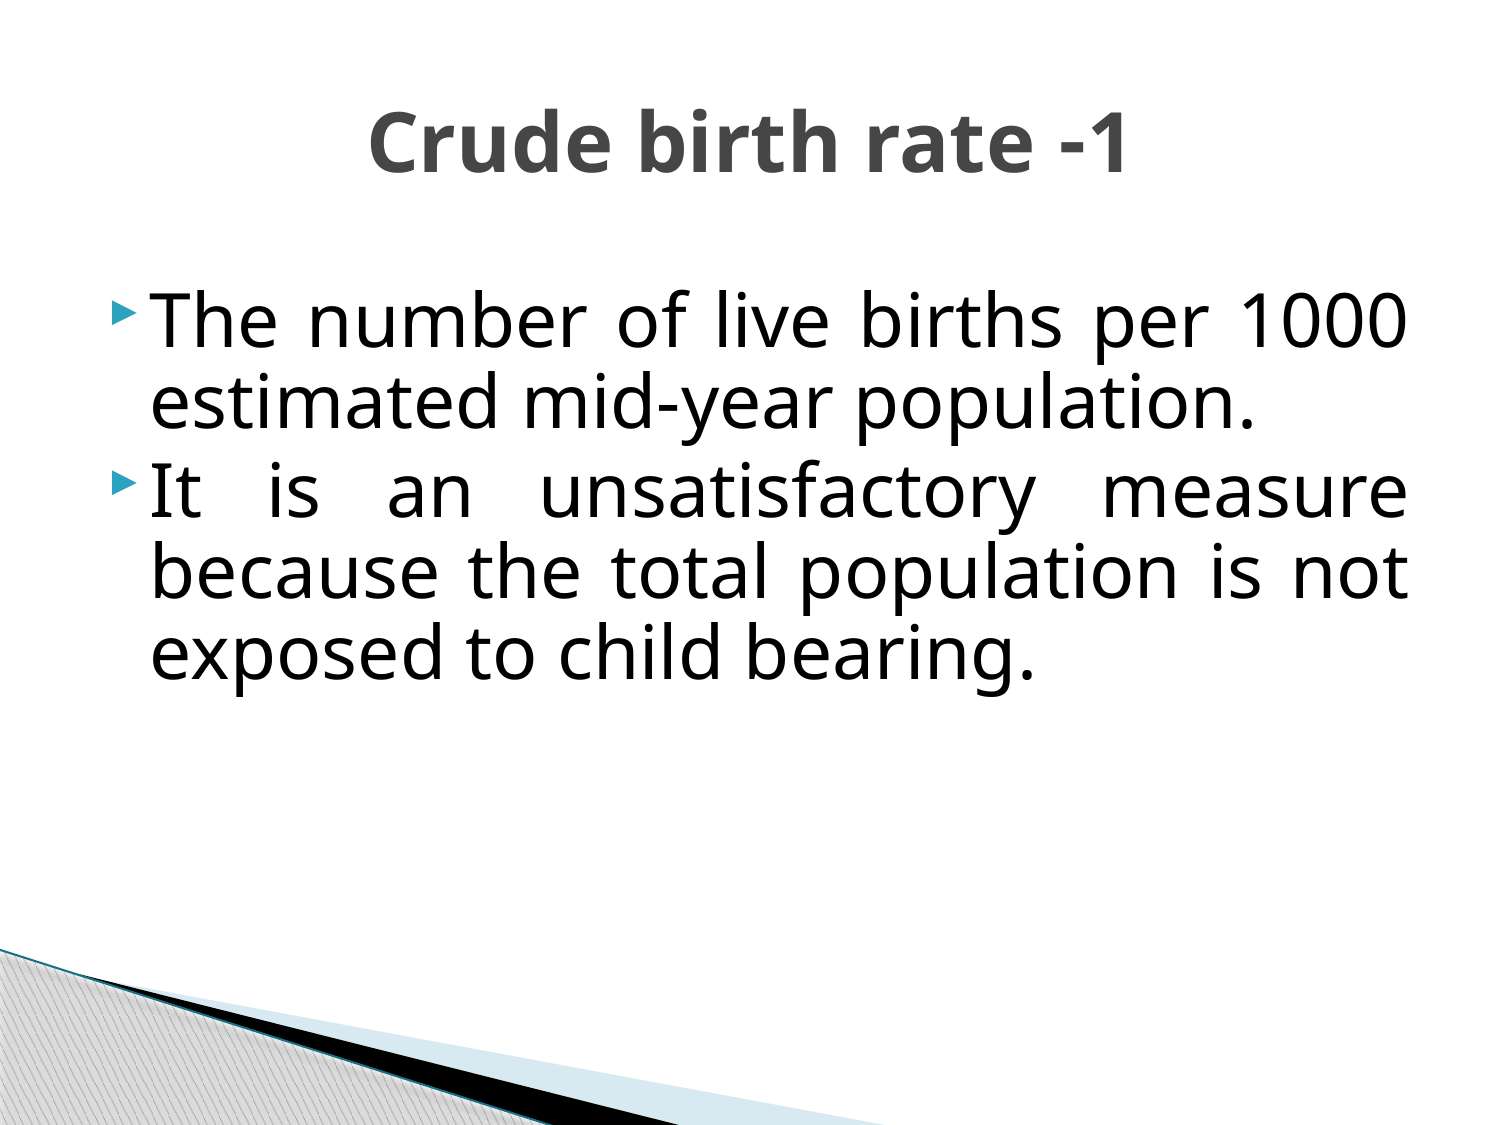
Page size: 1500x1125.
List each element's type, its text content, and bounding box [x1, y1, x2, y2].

list The number of live births per 1000 estimated mid-year population. It is an unsatisfactory measure because the total population is not exposed to child bearing. [75, 275, 1425, 1050]
title 1- Crude birth rate [75, 45, 1425, 233]
